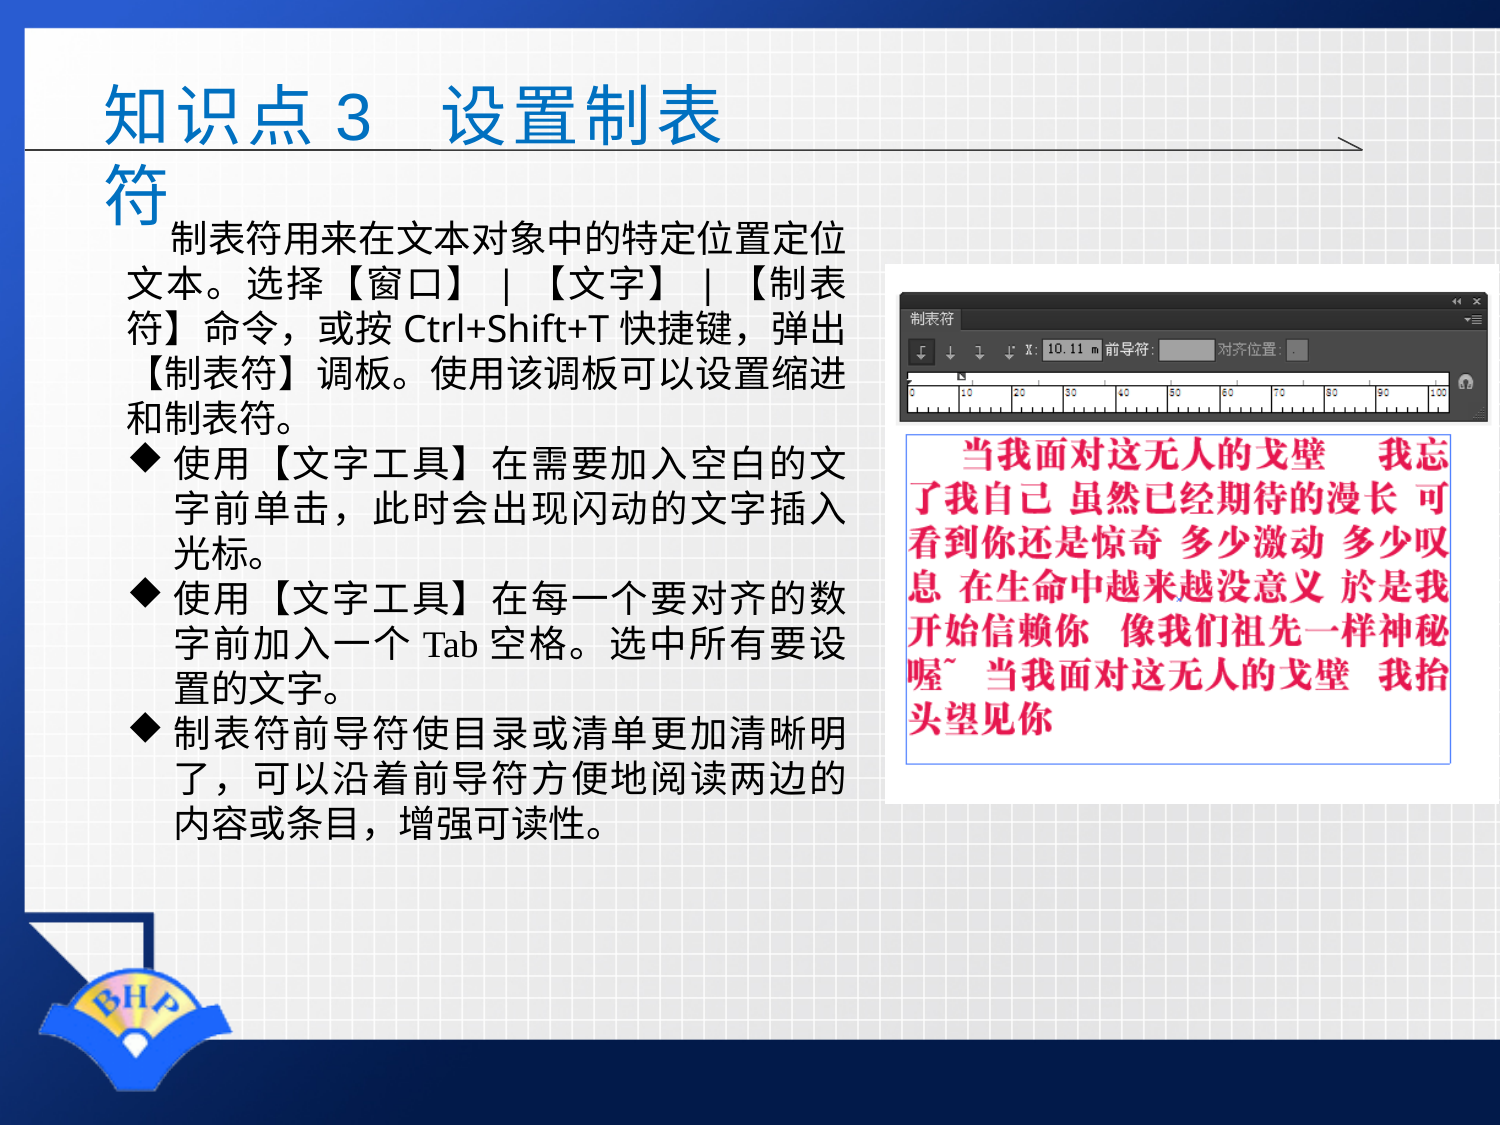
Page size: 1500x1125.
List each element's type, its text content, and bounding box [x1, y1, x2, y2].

text_box 制表符用来在文本对象中的特定位置定位文本。选择【窗口】|【文字】|【制表符】命令，或按Ctrl+Shift+T快捷键，弹出【制表符】调板。使用该调板可以设置缩进和制表符。 使用【文字工具】在需要加入空白的文字前单击，此时会出现闪动的文字插入光标。 使用【文字工具】在每一个要对齐的数字前加入一个Tab空格。选中所有要设置的文字。 制表符前导符使目录或清单更加清晰明了，可以沿着前导符方便地阅读两边的内容或条目，增强可读性。 [112, 208, 863, 853]
text_box 知识点3 设置制表符 [88, 66, 739, 346]
picture [0, 0, 1500, 1125]
